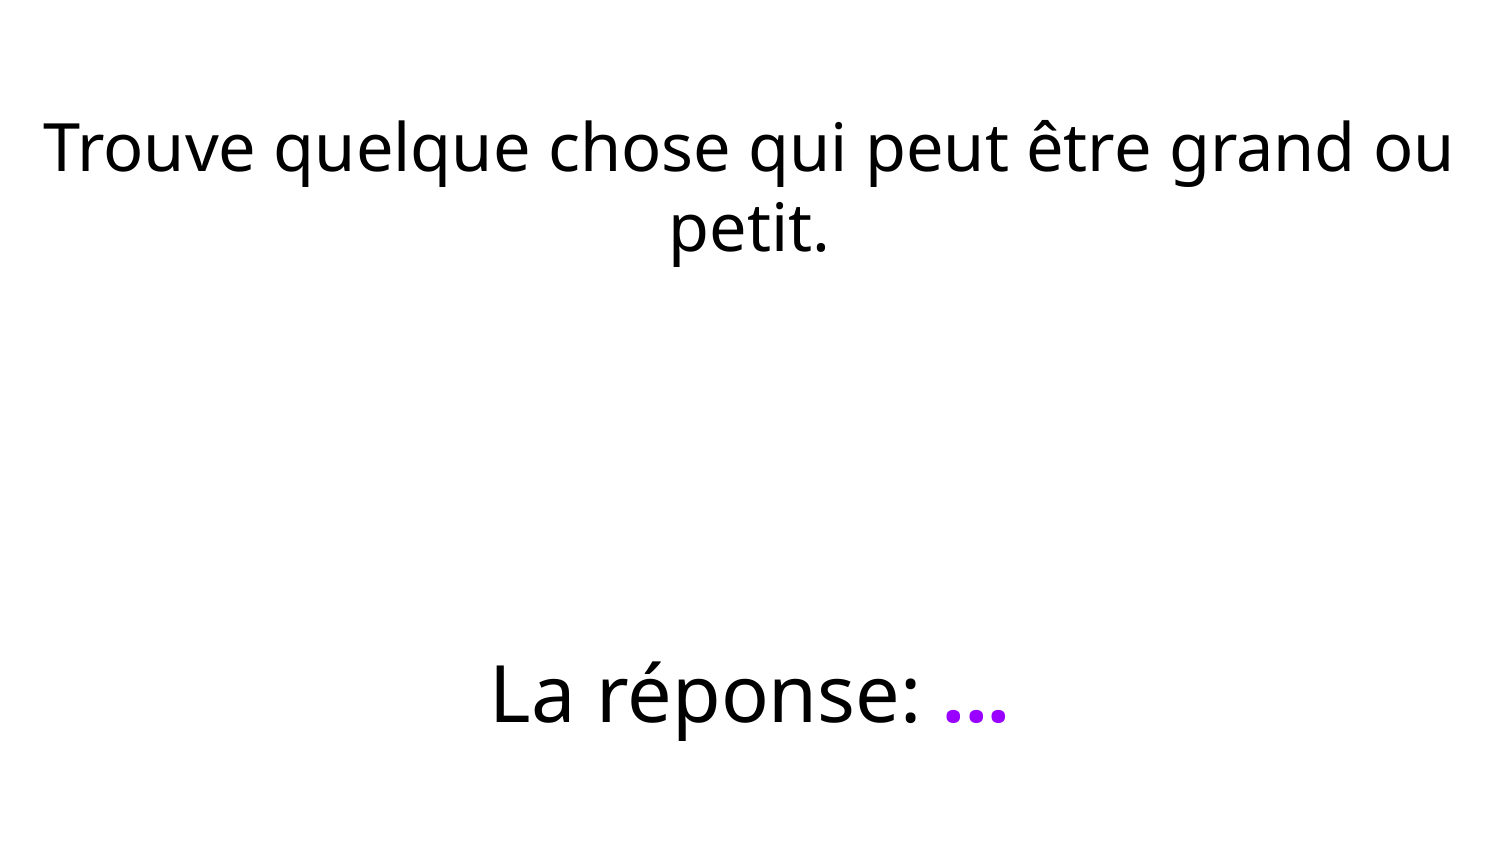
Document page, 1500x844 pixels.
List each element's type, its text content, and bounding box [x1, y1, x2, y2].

text_box La réponse: ... [17, 628, 1483, 754]
text_box Trouve quelque chose qui peut être grand ou petit. [17, 90, 1483, 216]
